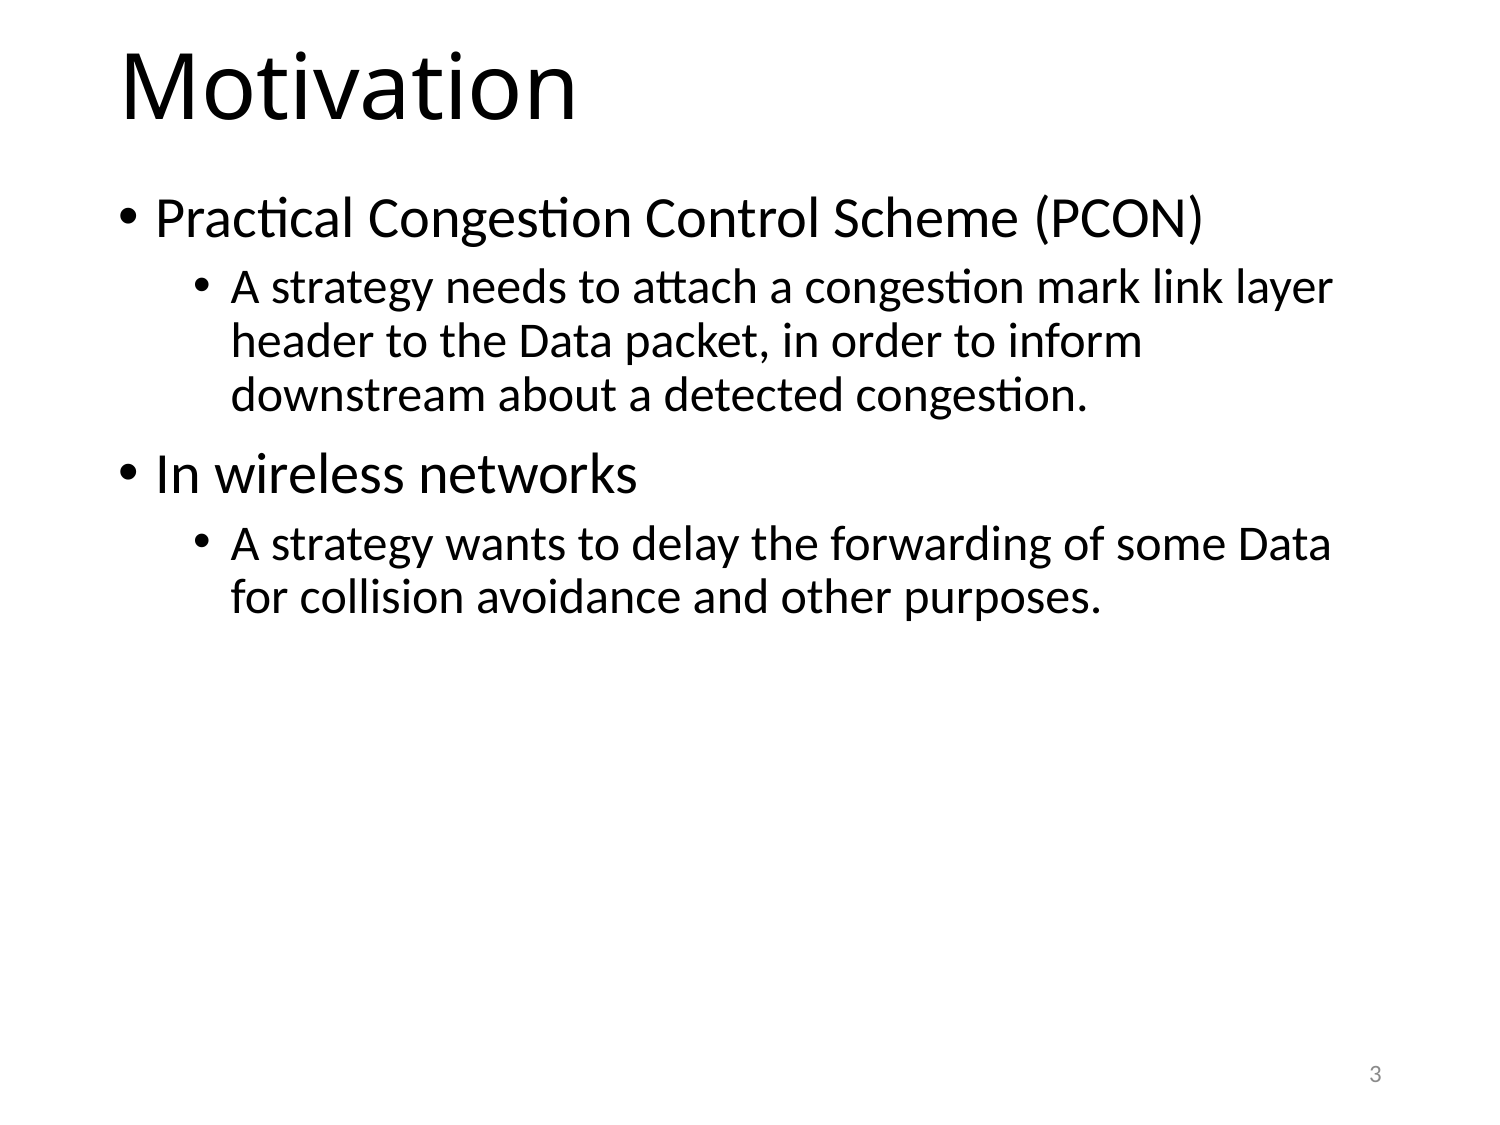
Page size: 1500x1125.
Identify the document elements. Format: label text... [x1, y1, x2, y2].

title Motivation [103, 29, 1397, 150]
list Practical Congestion Control Scheme (PCON) A strategy needs to attach a congestion mark link layer header to the Data packet, in order to inform downstream about a detected congestion. In wireless networks A strategy wants to delay the forwarding of some Data for collision avoidance and other purposes. [103, 179, 1397, 1020]
slide_number 3 [1059, 1042, 1397, 1103]
